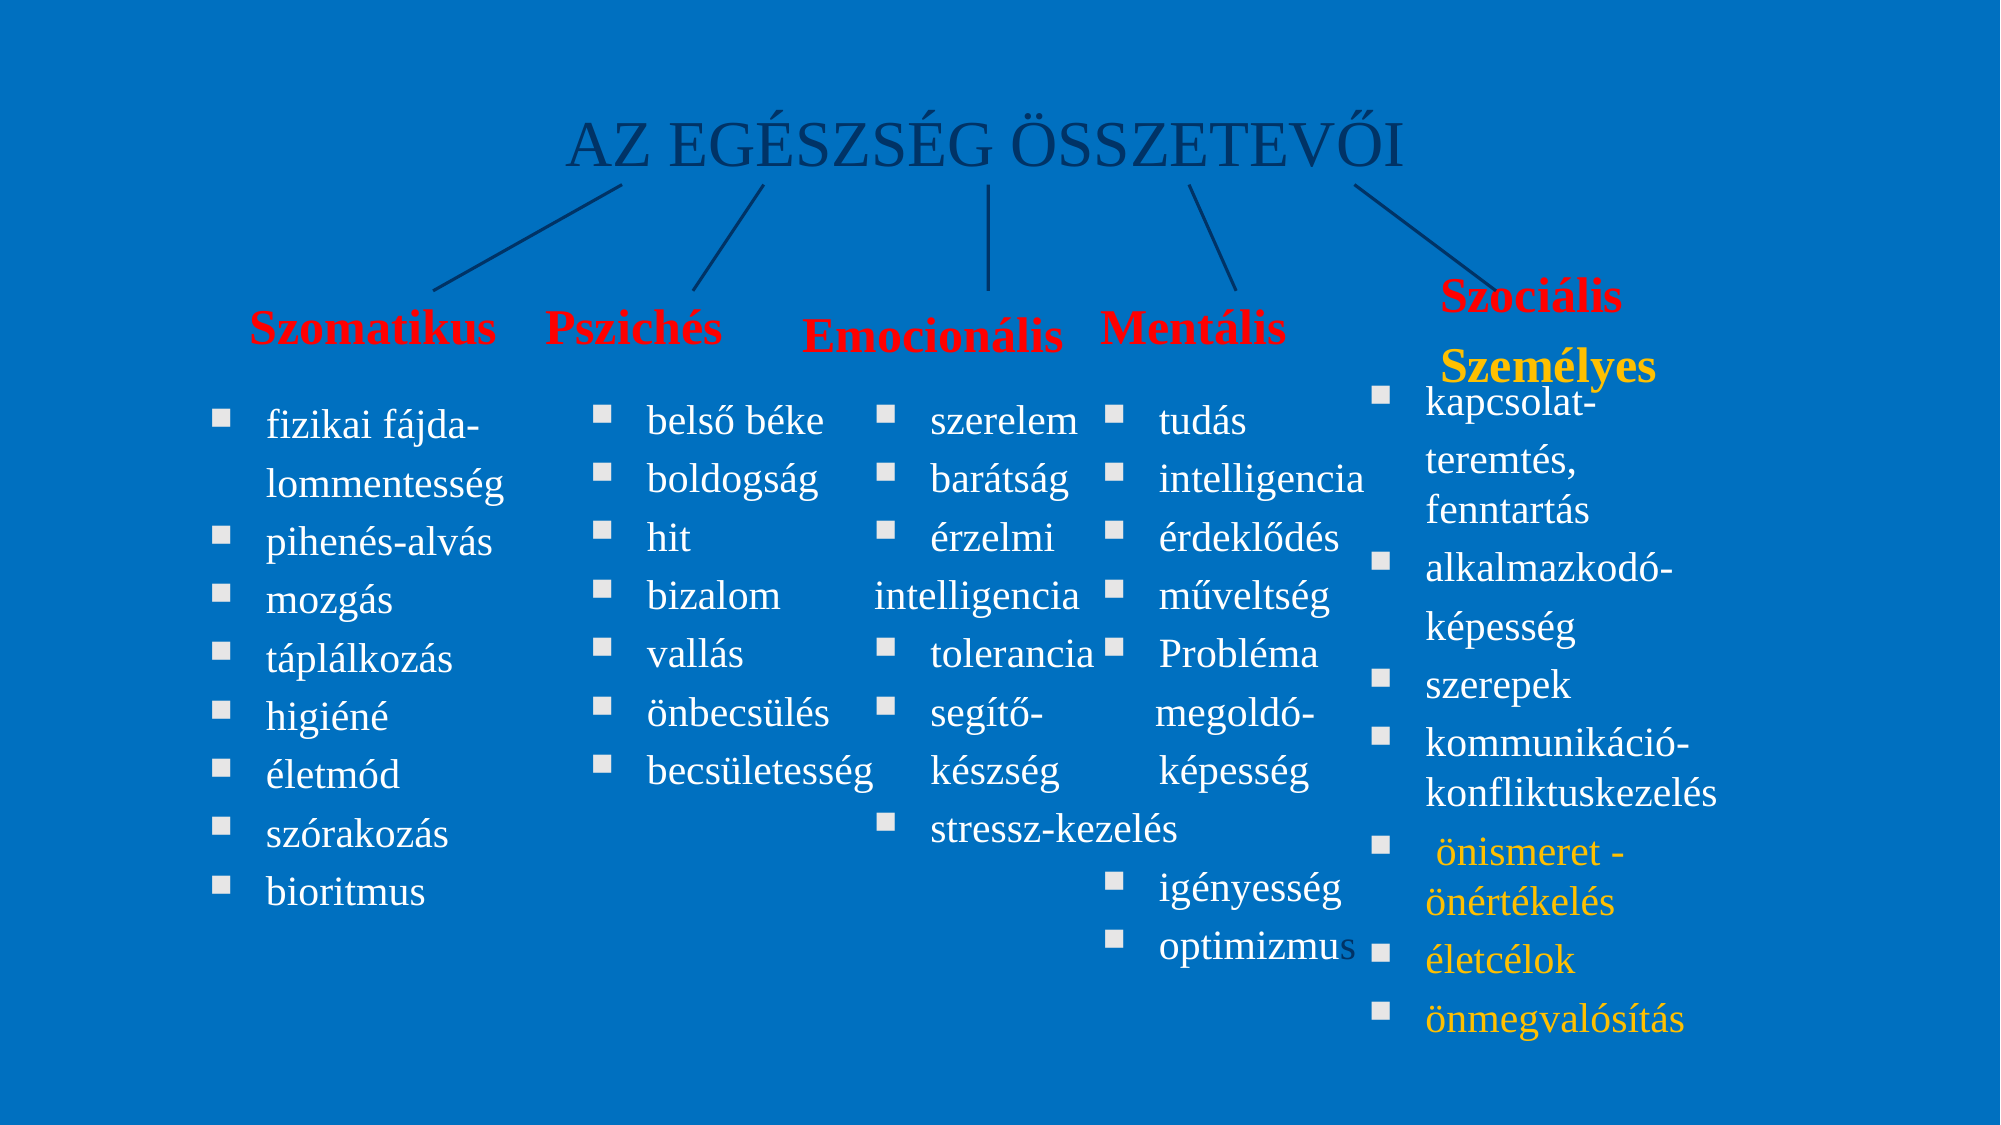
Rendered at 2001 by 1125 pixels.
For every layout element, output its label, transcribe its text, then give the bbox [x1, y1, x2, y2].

text_box Szomatikus [235, 286, 625, 362]
text_box kapcsolat- teremtés, fenntartás alkalmazkodó- képesség szerepek kommunikáció- konfliktuskezelés önismeret -önértékelés életcélok önmegvalósítás [1354, 366, 1750, 1125]
text_box Szociális Személyes [1425, 255, 1733, 366]
title AZ EGÉSZSÉG ÖSSZETEVŐI [249, 101, 1721, 188]
text_box Emocionális [787, 295, 1192, 371]
text_box tudás intelligencia érdeklődés műveltség Probléma megoldó- képesség igényesség optimizmus [1087, 385, 1354, 976]
text_box fizikai fájda- lommentesség pihenés-alvás mozgás táplálkozás higiéné életmód szórakozás bioritmus [194, 389, 633, 922]
text_box Mentális [1085, 286, 1414, 362]
text_box belső béke boldogság hit bizalom vallás önbecsülés becsületesség [575, 385, 859, 801]
text_box szerelem barátság érzelmi intelligencia tolerancia segítő- készség stressz-kezelés [859, 385, 1087, 859]
text_box Pszichés [625, 286, 851, 362]
